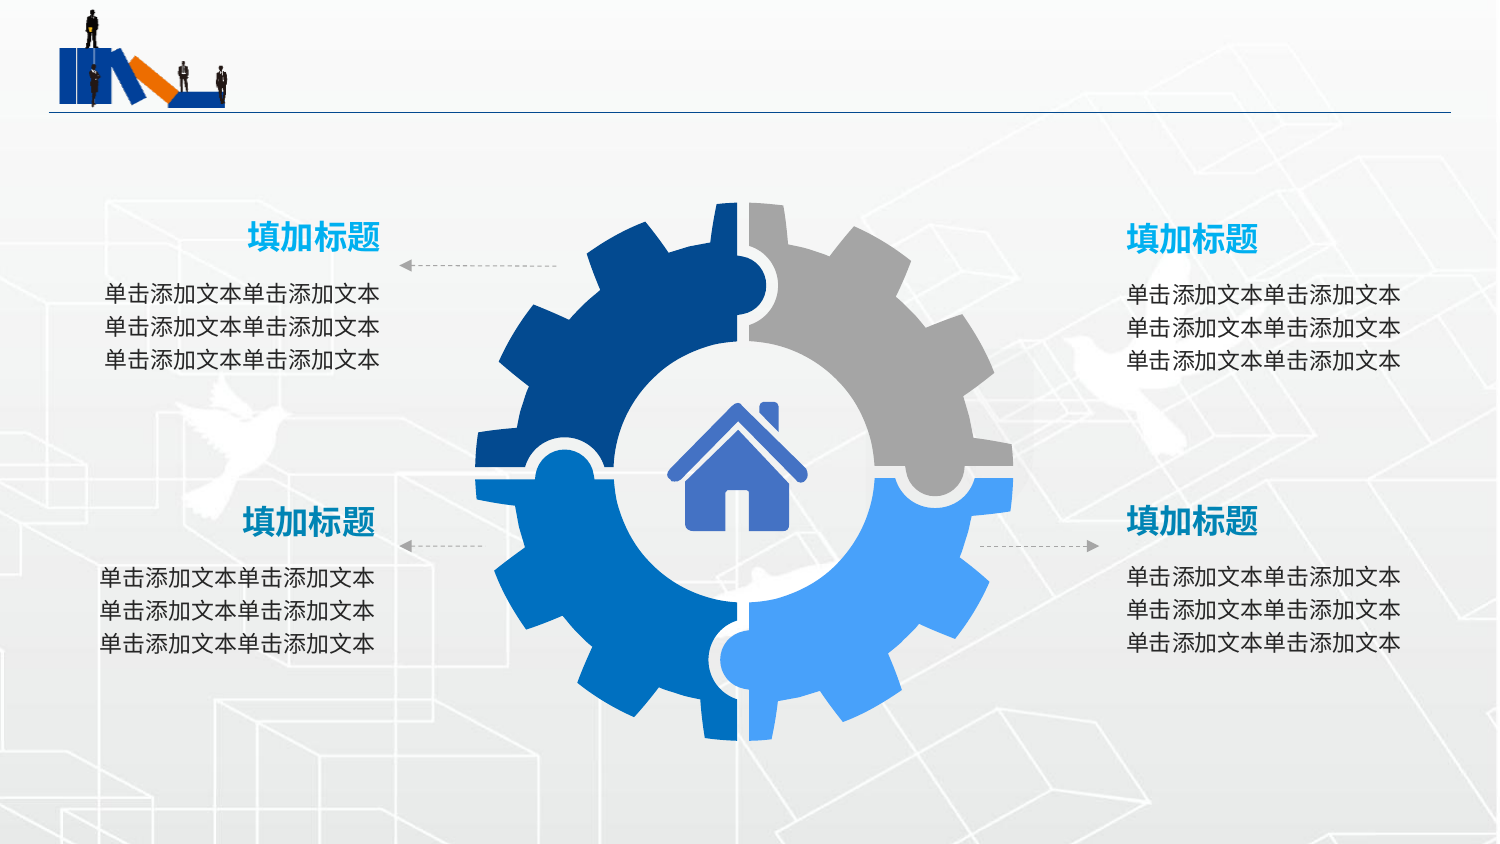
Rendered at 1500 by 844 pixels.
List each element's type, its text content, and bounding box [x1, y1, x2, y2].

text_box [475, 202, 767, 468]
text_box [865, 348, 1034, 517]
text_box 填加标题 单击添加文本单击添加文本单击添加文本单击添加文本单击添加文本单击添加文本 [1111, 492, 1436, 694]
text_box [759, 401, 779, 432]
text_box [685, 429, 790, 532]
text_box [475, 449, 738, 741]
text_box [749, 202, 1014, 497]
text_box [399, 259, 417, 272]
text_box 填加标题 单击添加文本单击添加文本单击添加文本单击添加文本单击添加文本单击添加文本 [71, 209, 396, 410]
text_box [399, 539, 417, 553]
picture [0, 0, 1500, 844]
text_box [667, 402, 808, 483]
text_box 填加标题 单击添加文本单击添加文本单击添加文本单击添加文本单击添加文本单击添加文本 [1111, 211, 1436, 412]
text_box [720, 478, 1014, 741]
text_box 填加标题 单击添加文本单击添加文本单击添加文本单击添加文本单击添加文本单击添加文本 [66, 493, 391, 694]
text_box [1081, 539, 1100, 553]
